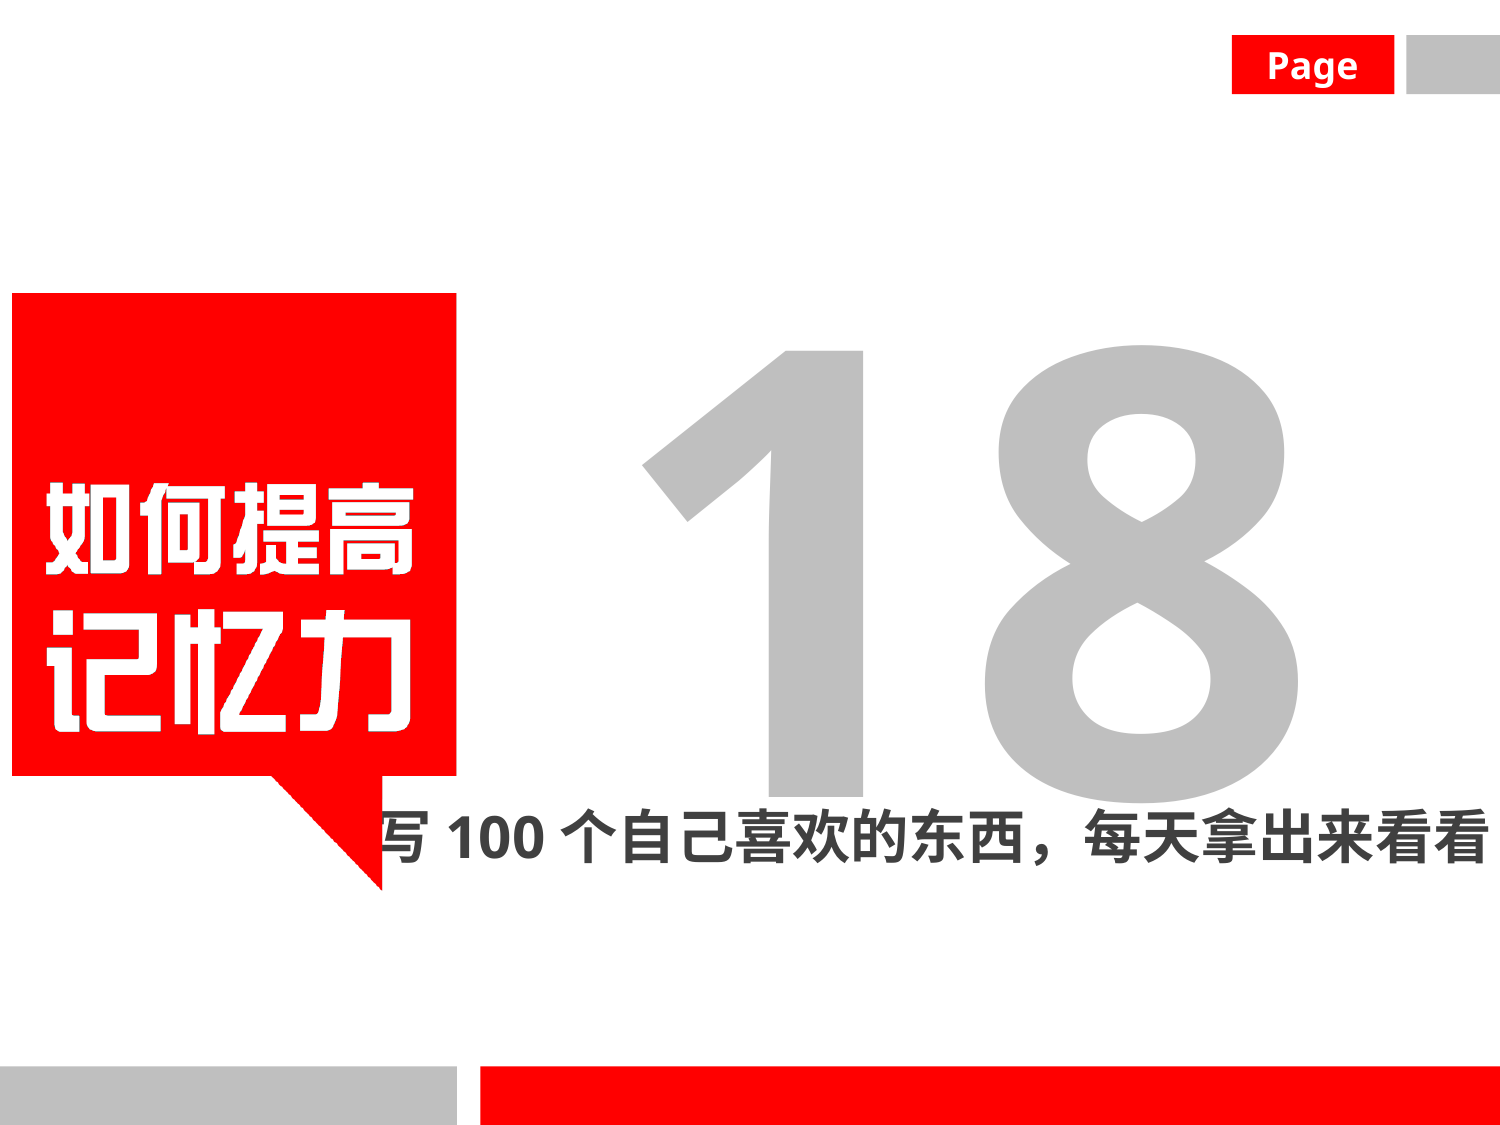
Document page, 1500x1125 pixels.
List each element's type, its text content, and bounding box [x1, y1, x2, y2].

picture [0, 292, 493, 891]
text_box 18 [591, 165, 1336, 930]
text_box 写100个自己喜欢的东西，每天拿出来看看 [497, 793, 591, 878]
text_box 写100个自己喜欢的东西，每天拿出来看看 [1336, 793, 1500, 878]
text_box Page [1231, 35, 1395, 95]
slide_number [1406, 35, 1500, 95]
text_box [0, 1064, 459, 1125]
text_box [478, 1064, 1500, 1125]
